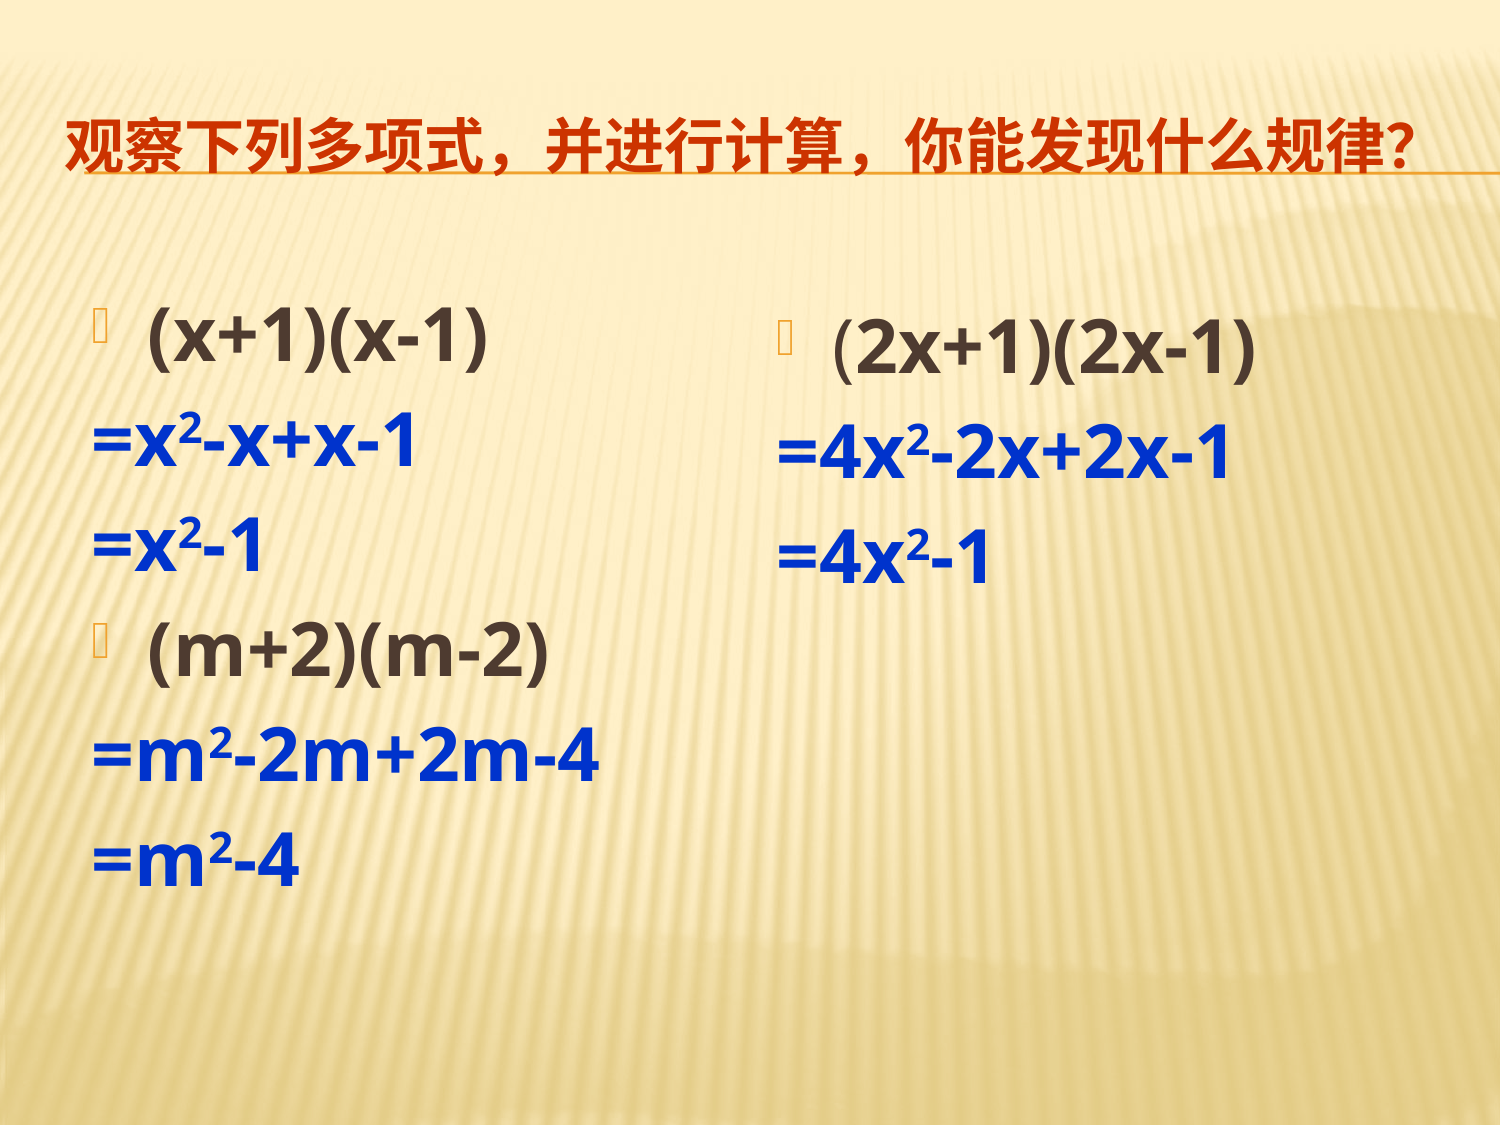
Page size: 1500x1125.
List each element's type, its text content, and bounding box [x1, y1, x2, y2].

list (x+1)(x-1) =x2-x+x-1 =x2-1 (m+2)(m-2) =m2-2m+2m-4 =m2-4 [76, 278, 740, 1047]
title 观察下列多项式，并进行计算，你能发现什么规律？ [49, 75, 1475, 213]
list (2x+1)(2x-1) =4x2-2x+2x-1 =4x2-1 [761, 290, 1425, 752]
